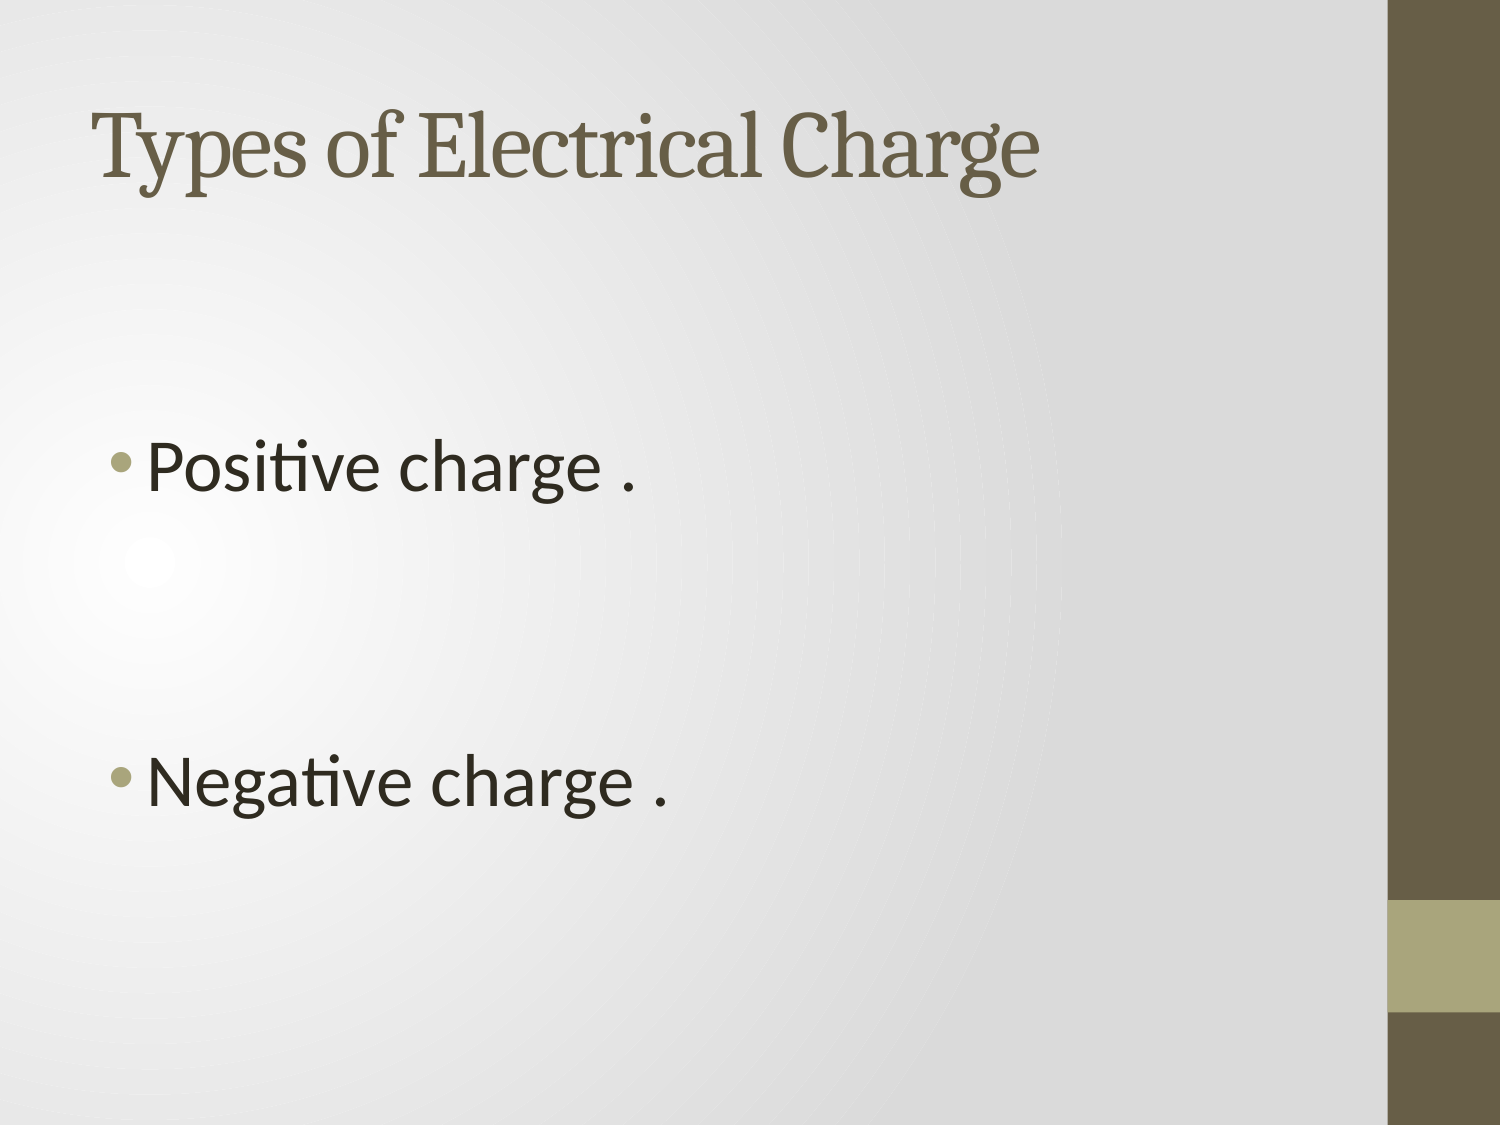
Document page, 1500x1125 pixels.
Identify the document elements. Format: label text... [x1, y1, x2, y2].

list Positive charge . Negative charge . [75, 408, 1325, 948]
title Types of Electrical Charge [75, 45, 1325, 233]
